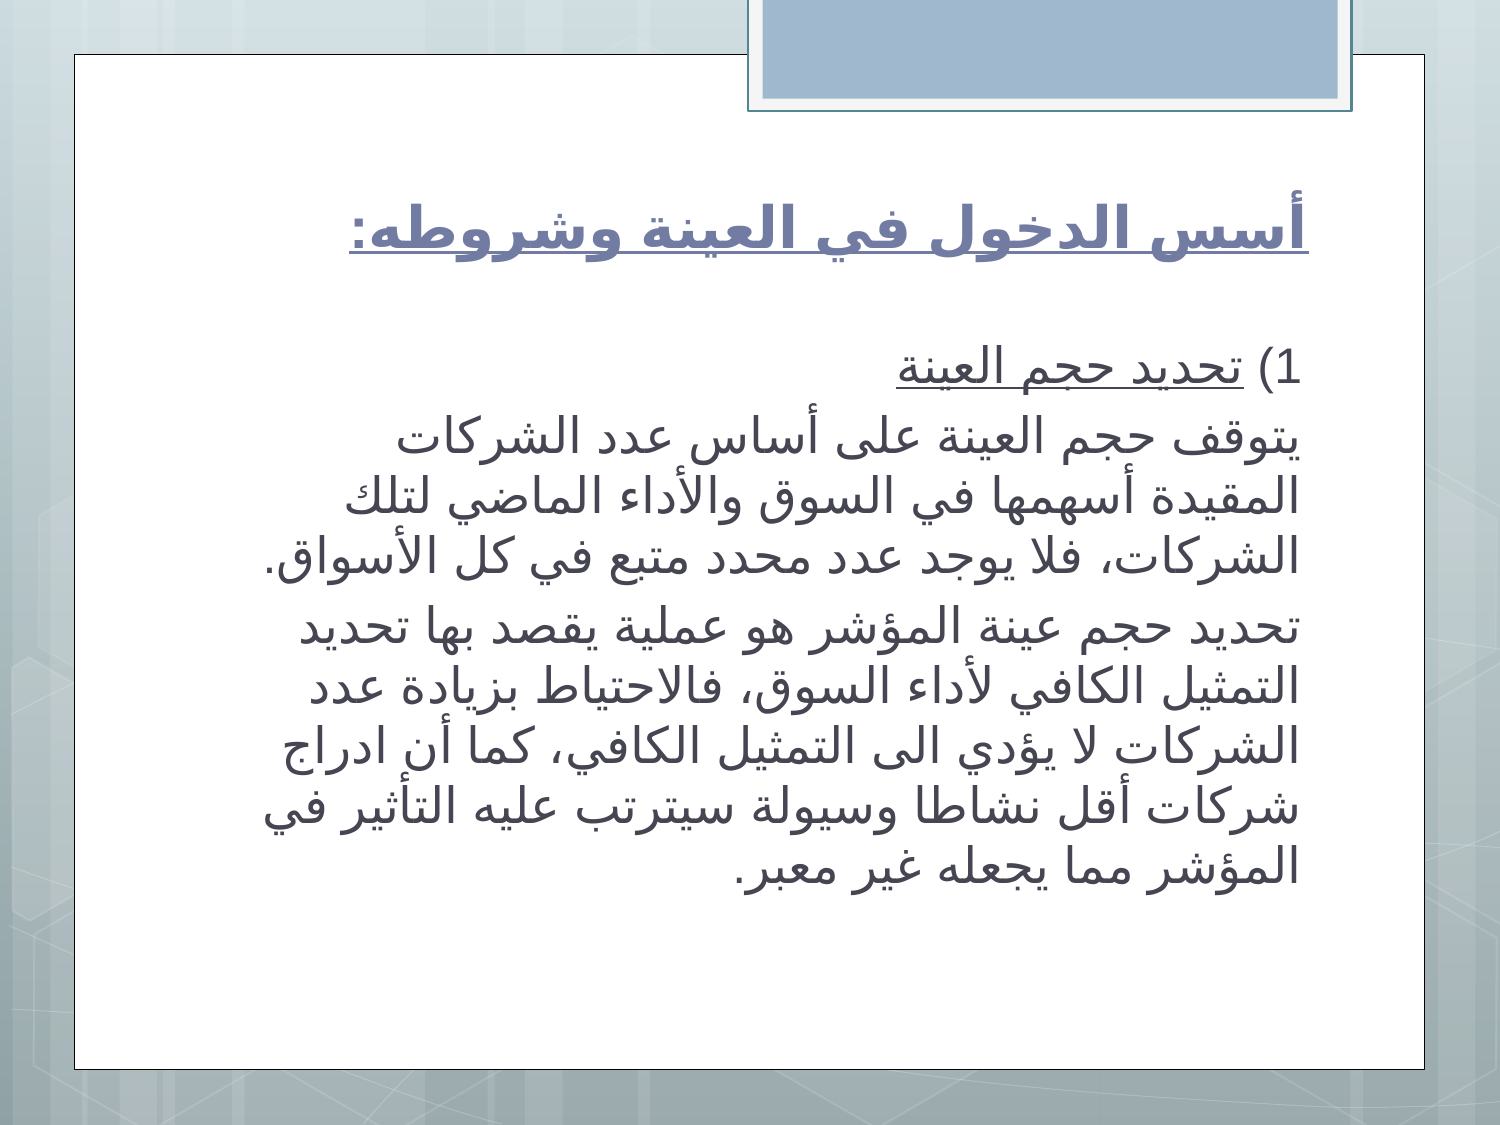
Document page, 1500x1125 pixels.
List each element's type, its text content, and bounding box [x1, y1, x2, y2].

list 1) تحديد حجم العينة يتوقف حجم العينة على أساس عدد الشركات المقيدة أسهمها في السوق والأداء الماضي لتلك الشركات، فلا يوجد عدد محدد متبع في كل الأسواق. تحديد حجم عينة المؤشر هو عملية يقصد بها تحديد التمثيل الكافي لأداء السوق، فالاحتياط بزيادة عدد الشركات لا يؤدي الى التمثيل الكافي، كما أن ادراج شركات أقل نشاطا وسيولة سيترتب عليه التأثير في المؤشر مما يجعله غير معبر. [216, 326, 1329, 902]
title أسس الدخول في العينة وشروطه: [171, 168, 1324, 268]
